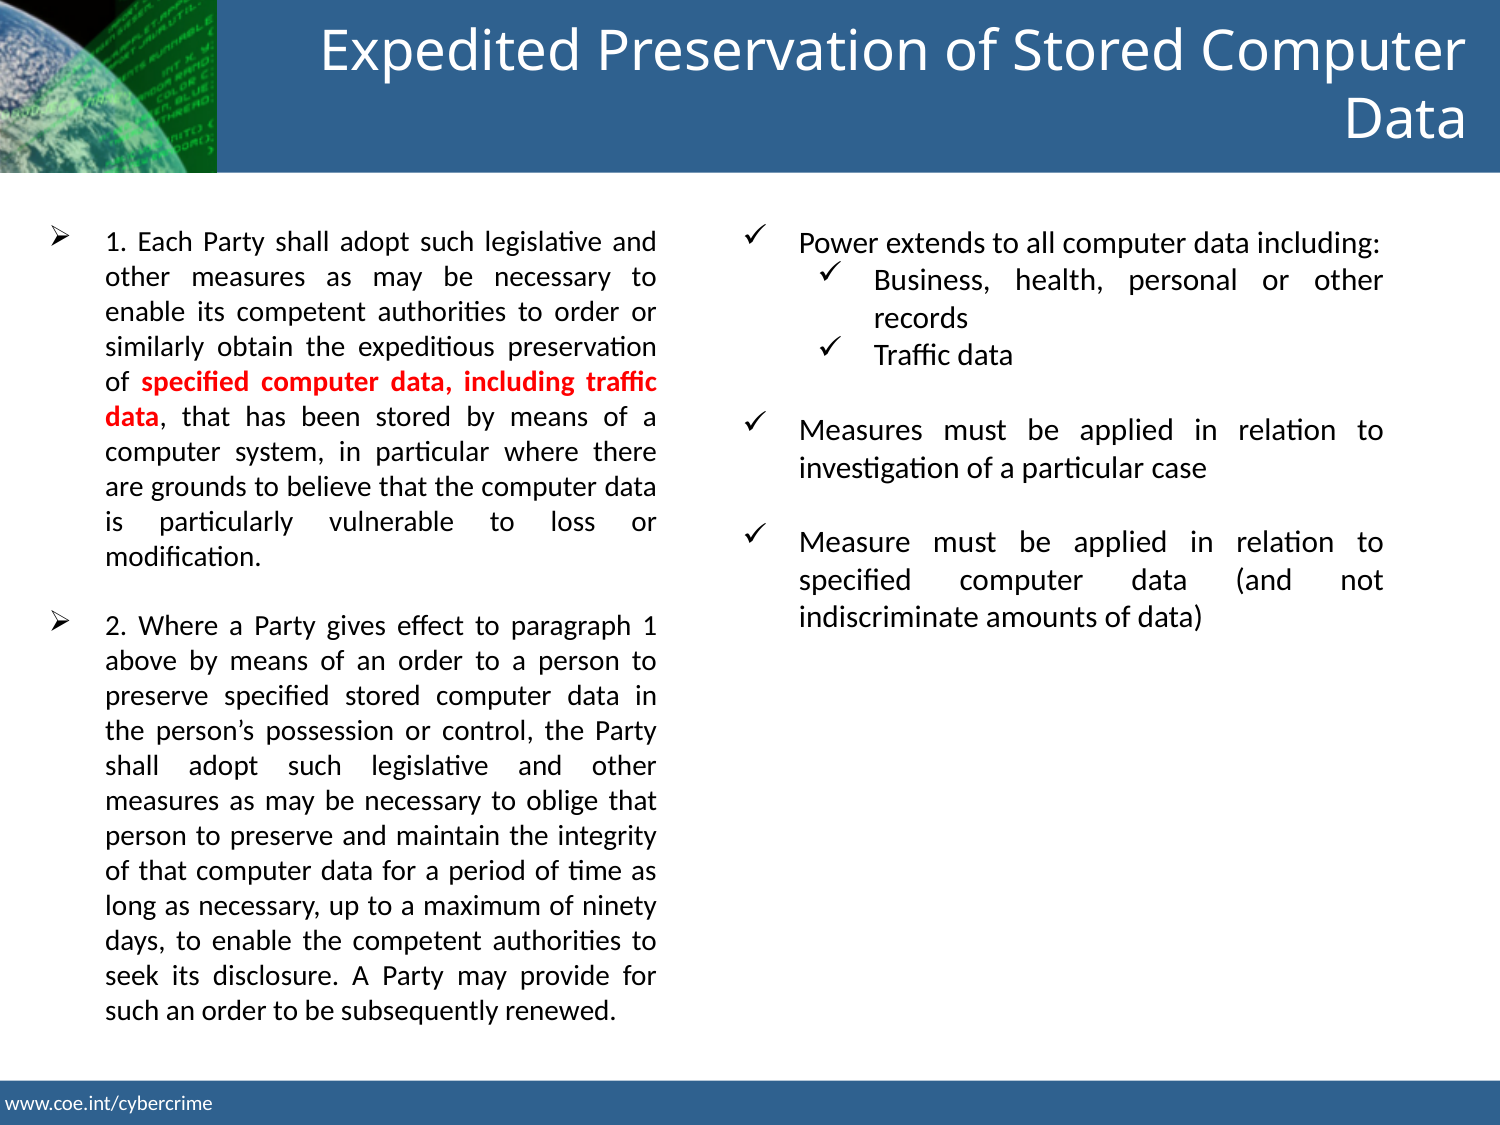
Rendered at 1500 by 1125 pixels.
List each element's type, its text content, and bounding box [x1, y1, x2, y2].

picture [0, 0, 217, 173]
text_box Expedited Preservation of Stored Computer Data [230, 7, 1483, 157]
text_box 1. Each Party shall adopt such legislative and other measures as may be necessary to enable its competent authorities to order or similarly obtain the expeditious preservation of specified computer data, including traffic data, that has been stored by means of a computer system, in particular where there are grounds to believe that the computer data is particularly vulnerable to loss or modification. 2. Where a Party gives effect to paragraph 1 above by means of an order to a person to preserve specified stored computer data in the person’s possession or control, the Party shall adopt such legislative and other measures as may be necessary to oblige that person to preserve and maintain the integrity of that computer data for a period of time as long as necessary, up to a maximum of ninety days, to enable the competent authorities to seek its disclosure. A Party may provide for such an order to be subsequently renewed. [34, 214, 673, 1034]
text_box Power extends to all computer data including: Business, health, personal or other records Traffic data Measures must be applied in relation to investigation of a particular case Measure must be applied in relation to specified computer data (and not indiscriminate amounts of data) [727, 214, 1400, 642]
